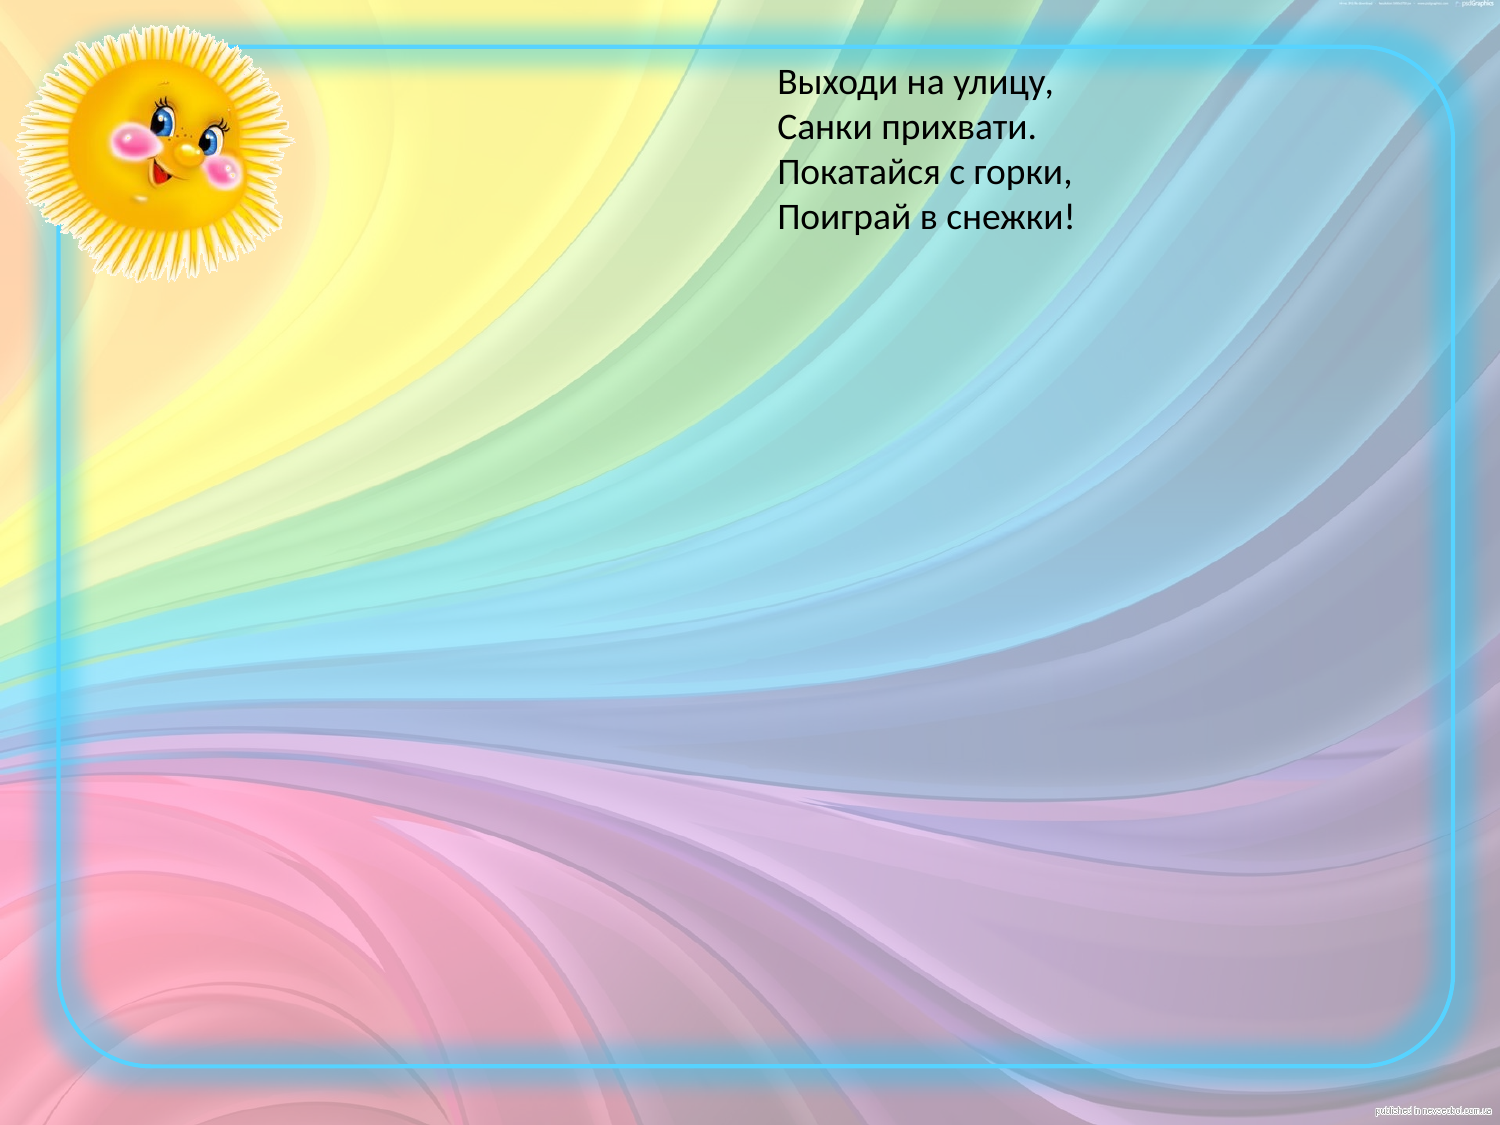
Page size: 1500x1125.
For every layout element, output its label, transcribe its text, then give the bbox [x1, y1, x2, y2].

text_box Выходи на улицу, Санки прихвати. Покатайся с горки, Поиграй в снежки! [762, 49, 1338, 245]
picture [11, 11, 340, 340]
